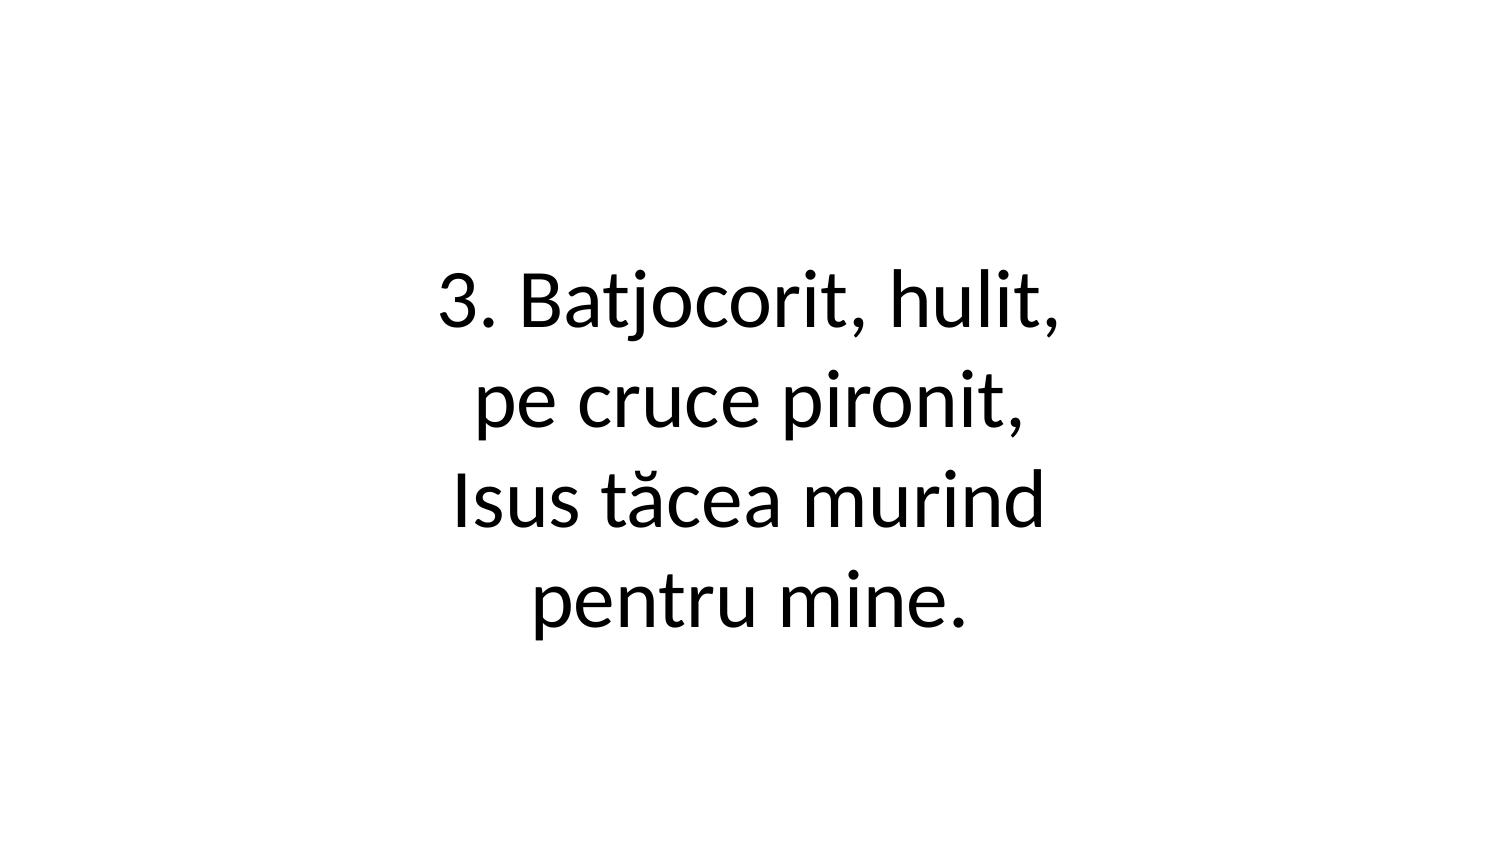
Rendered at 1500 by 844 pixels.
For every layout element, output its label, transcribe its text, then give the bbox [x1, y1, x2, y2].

text_box 3. Batjocorit, hulit, pe cruce pironit, Isus tăcea murind pentru mine. [421, 192, 1079, 652]
